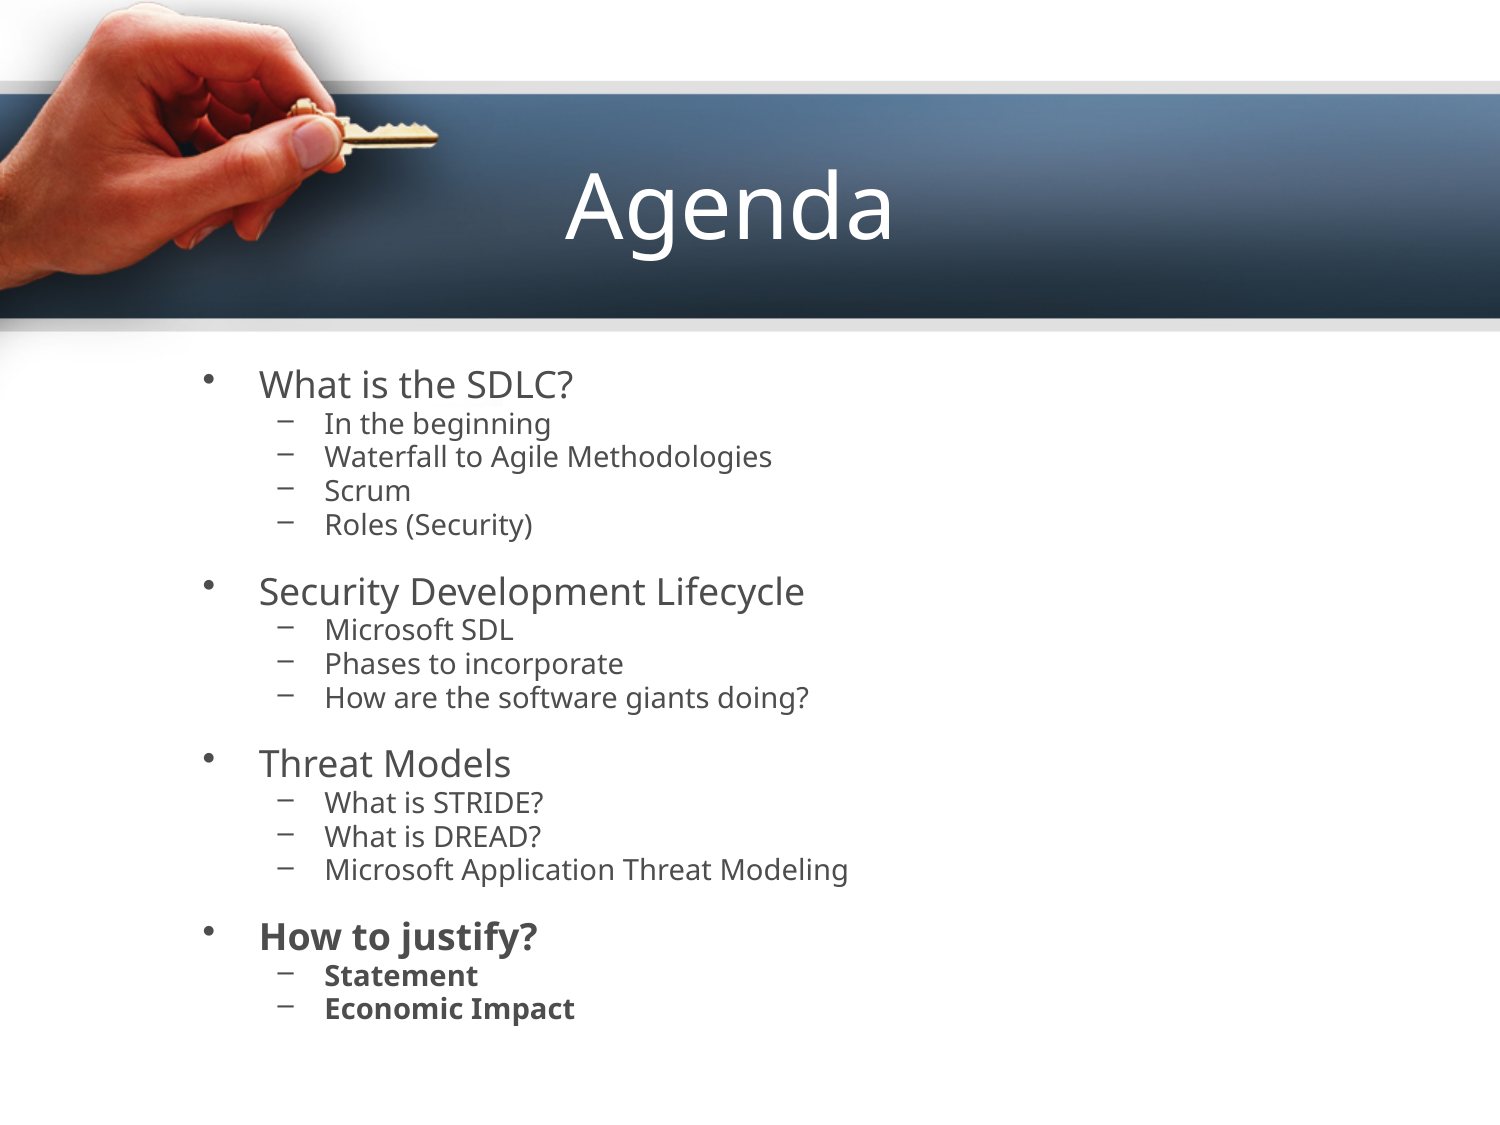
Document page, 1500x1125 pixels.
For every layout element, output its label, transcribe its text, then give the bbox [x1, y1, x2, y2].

list What is the SDLC? In the beginning Waterfall to Agile Methodologies Scrum Roles (Security) Security Development Lifecycle Microsoft SDL Phases to incorporate How are the software giants doing? Threat Models What is STRIDE? What is DREAD? Microsoft Application Threat Modeling How to justify? Statement Economic Impact [187, 362, 1288, 1125]
picture [0, 0, 1500, 1125]
title Agenda [337, 137, 1126, 268]
